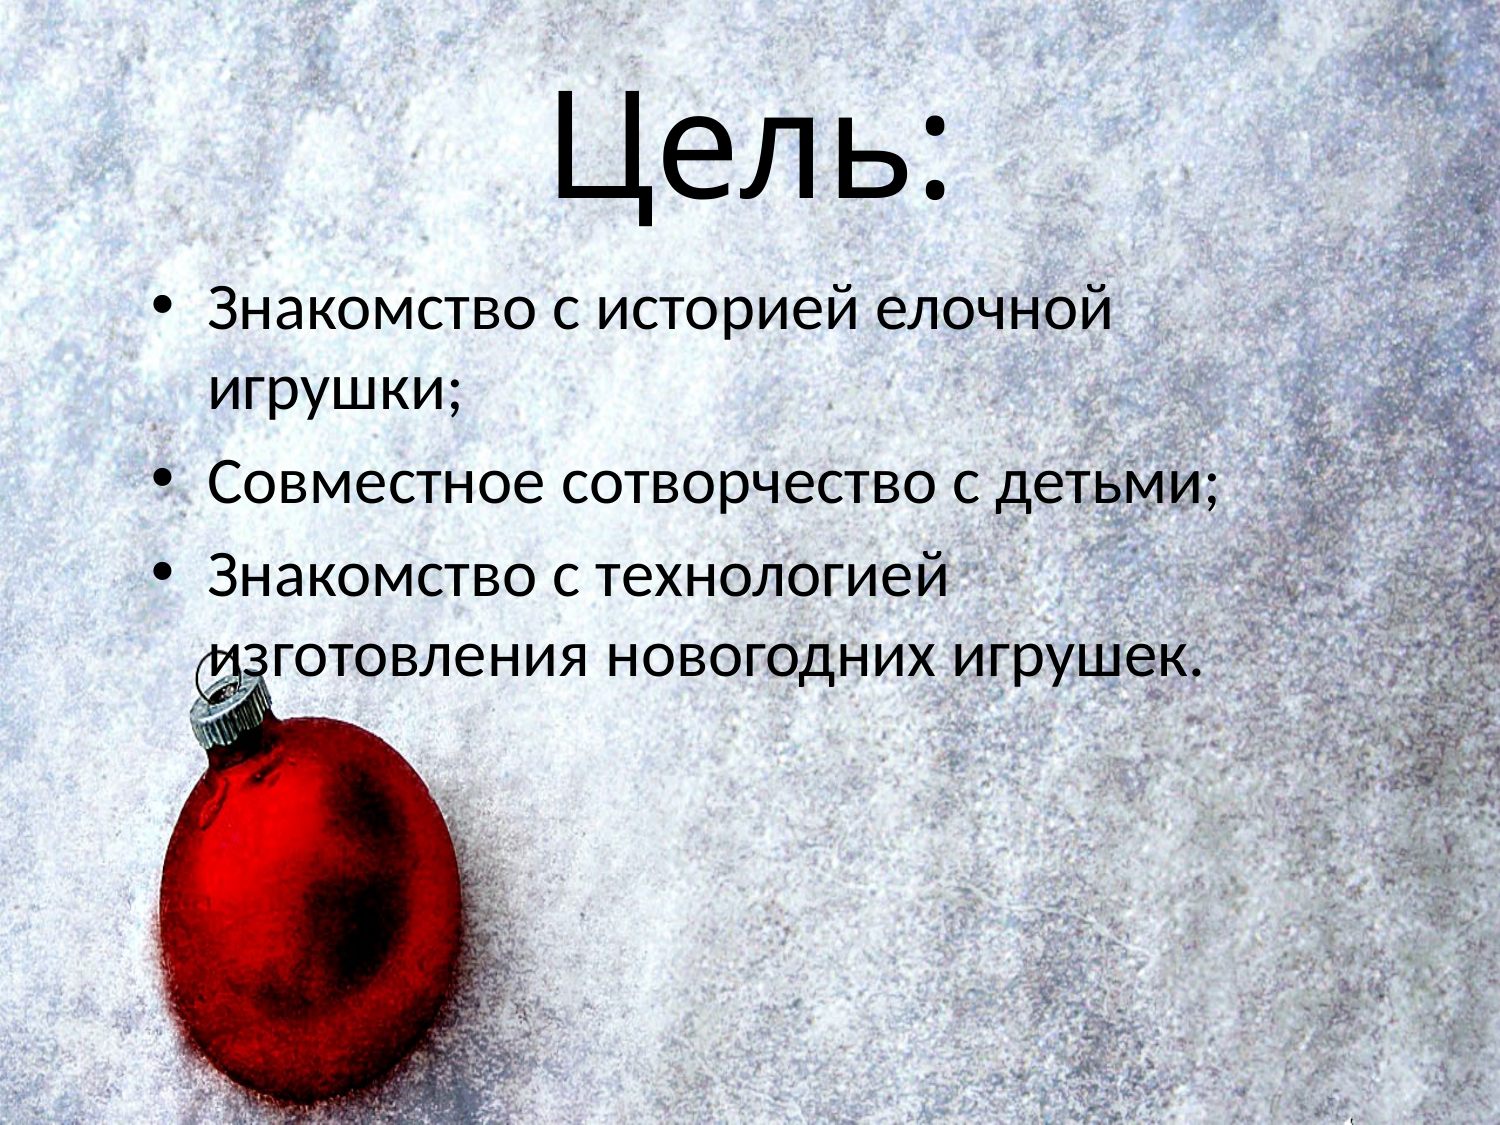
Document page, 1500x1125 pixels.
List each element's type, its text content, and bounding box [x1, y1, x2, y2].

title Цель: [75, 45, 1425, 233]
picture [0, 0, 1500, 1125]
list Знакомство с историей елочной игрушки; Совместное сотворчество с детьми; Знакомство с технологией изготовления новогодних игрушек. [135, 255, 1306, 701]
